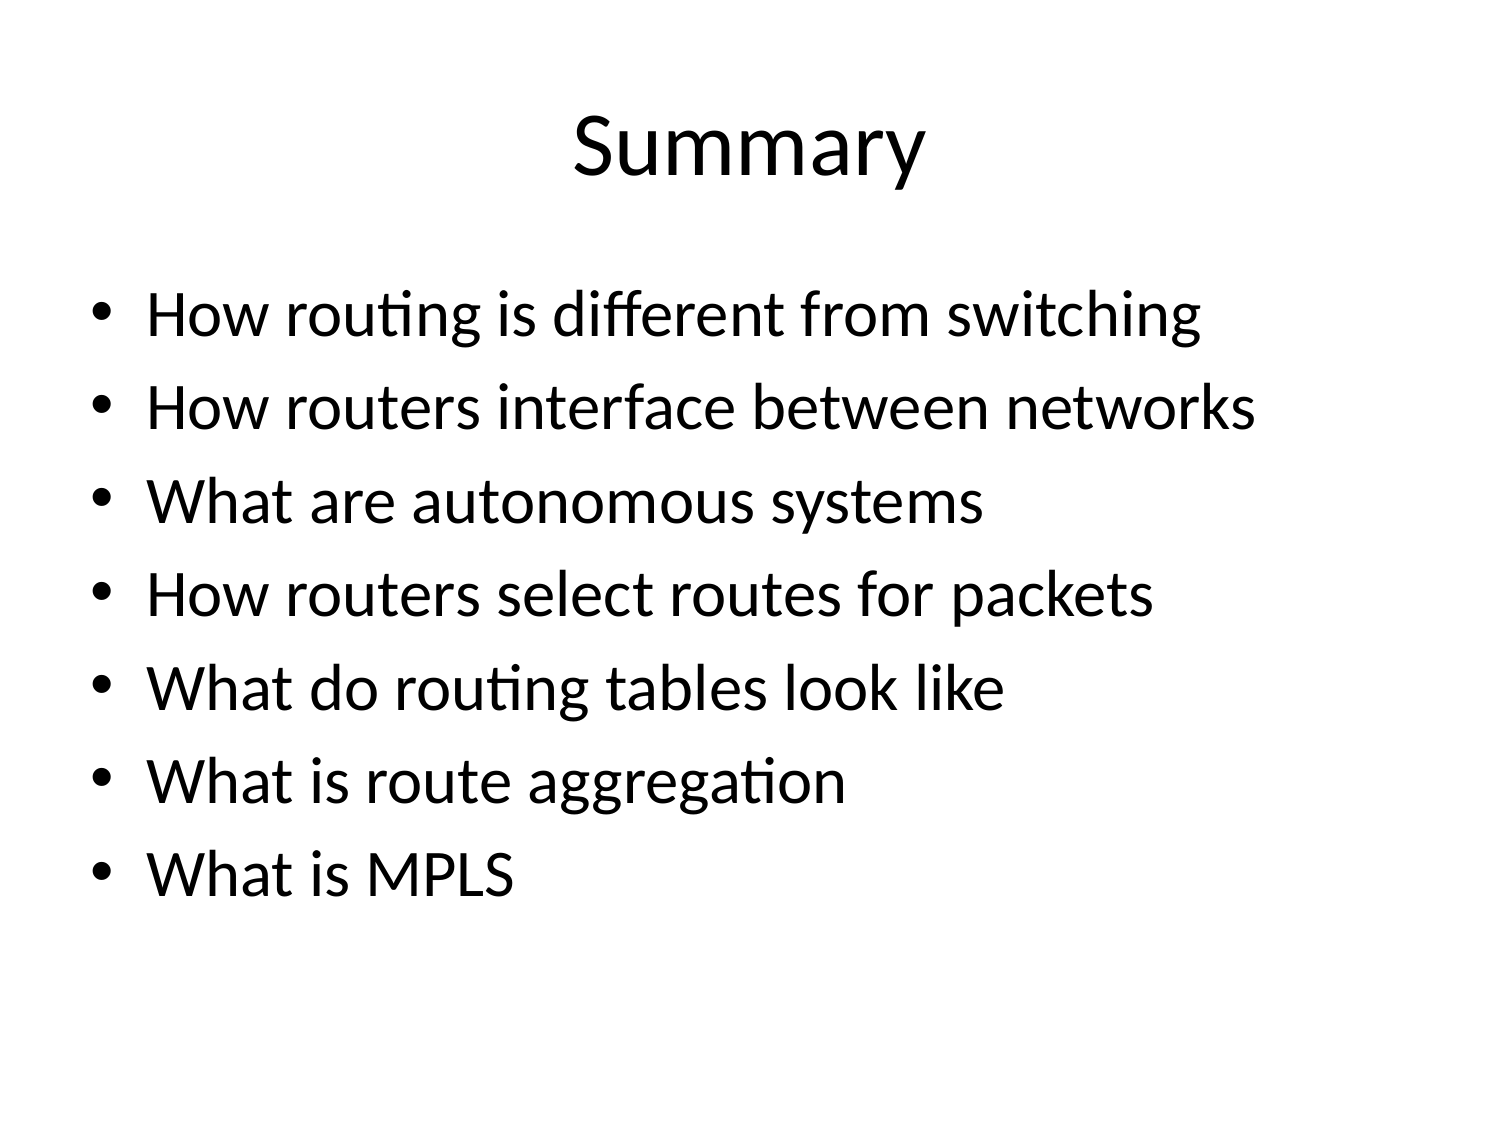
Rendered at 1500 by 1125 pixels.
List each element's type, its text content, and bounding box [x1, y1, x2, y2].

title Summary [74, 44, 1426, 233]
list How routing is different from switching How routers interface between networks What are autonomous systems How routers select routes for packets What do routing tables look like What is route aggregation What is MPLS [74, 262, 1426, 1006]
